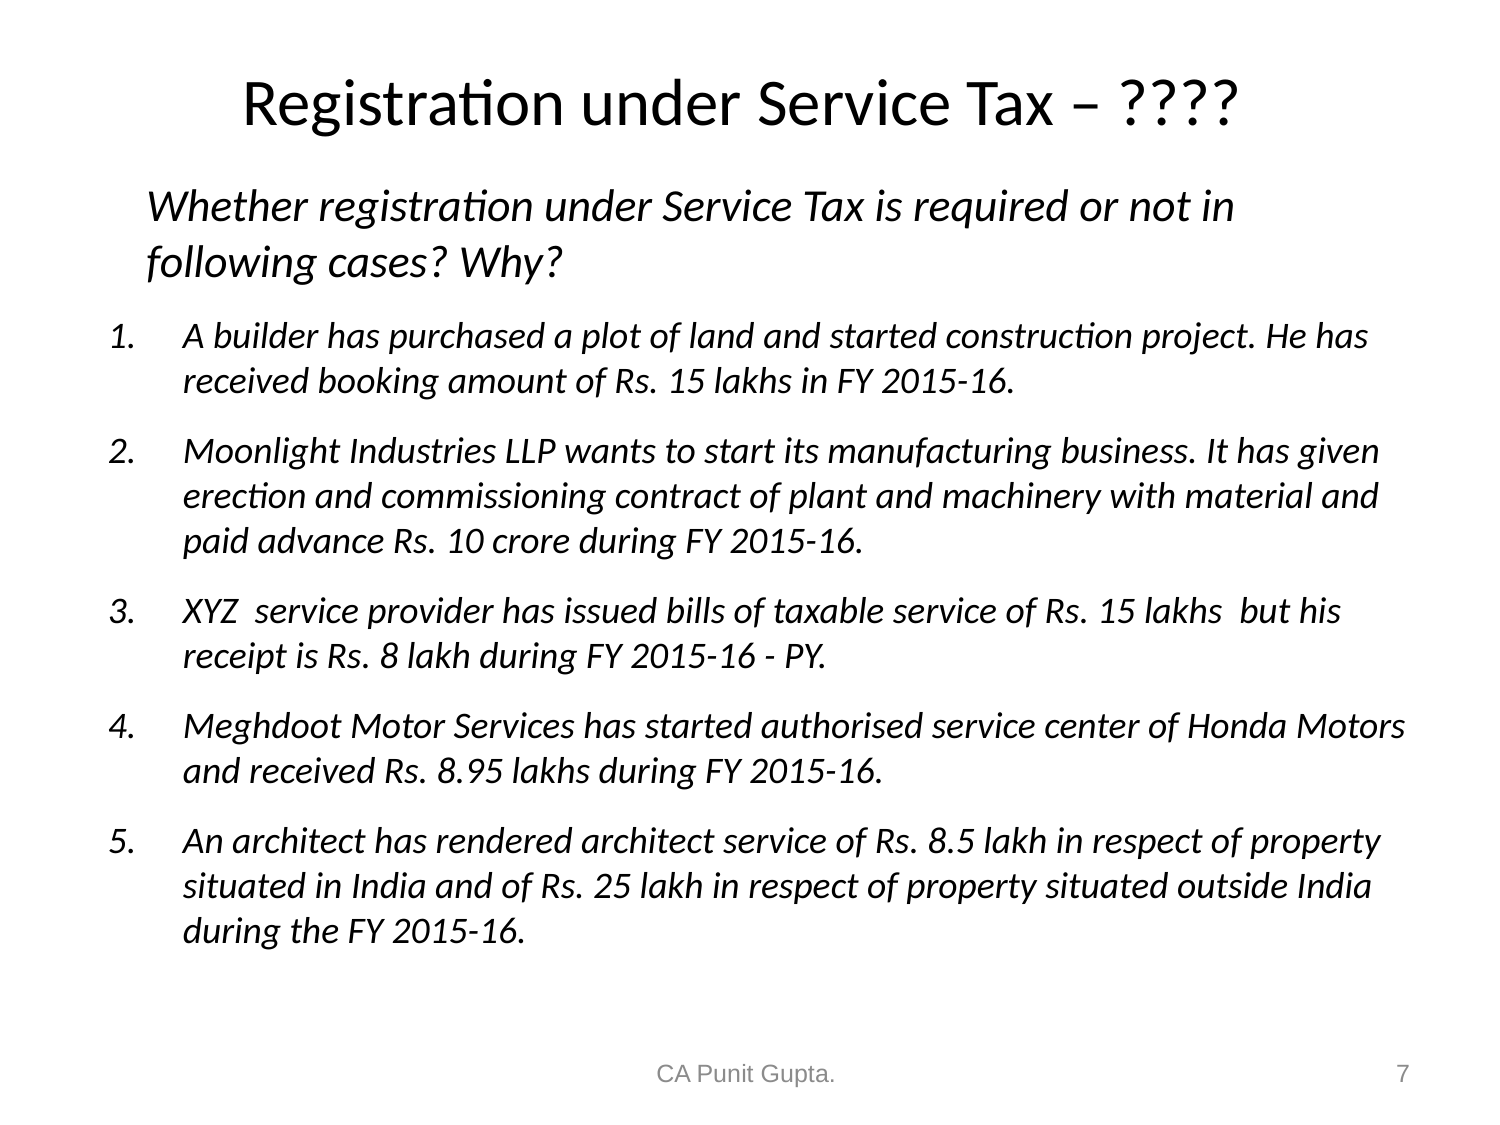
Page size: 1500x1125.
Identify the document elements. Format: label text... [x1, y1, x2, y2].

list Whether registration under Service Tax is required or not in following cases? Why? A builder has purchased a plot of land and started construction project. He has received booking amount of Rs. 15 lakhs in FY 2015-16. Moonlight Industries LLP wants to start its manufacturing business. It has given erection and commissioning contract of plant and machinery with material and paid advance Rs. 10 crore during FY 2015-16. XYZ service provider has issued bills of taxable service of Rs. 15 lakhs but his receipt is Rs. 8 lakh during FY 2015-16 - PY. Meghdoot Motor Services has started authorised service center of Honda Motors and received Rs. 8.95 lakhs during FY 2015-16. An architect has rendered architect service of Rs. 8.5 lakh in respect of property situated in India and of Rs. 25 lakh in respect of property situated outside India during the FY 2015-16. [75, 164, 1425, 986]
footer CA Punit Gupta. [512, 1042, 988, 1103]
slide_number 7 [1074, 1042, 1425, 1103]
title Registration under Service Tax – ???? [75, 45, 1425, 153]
